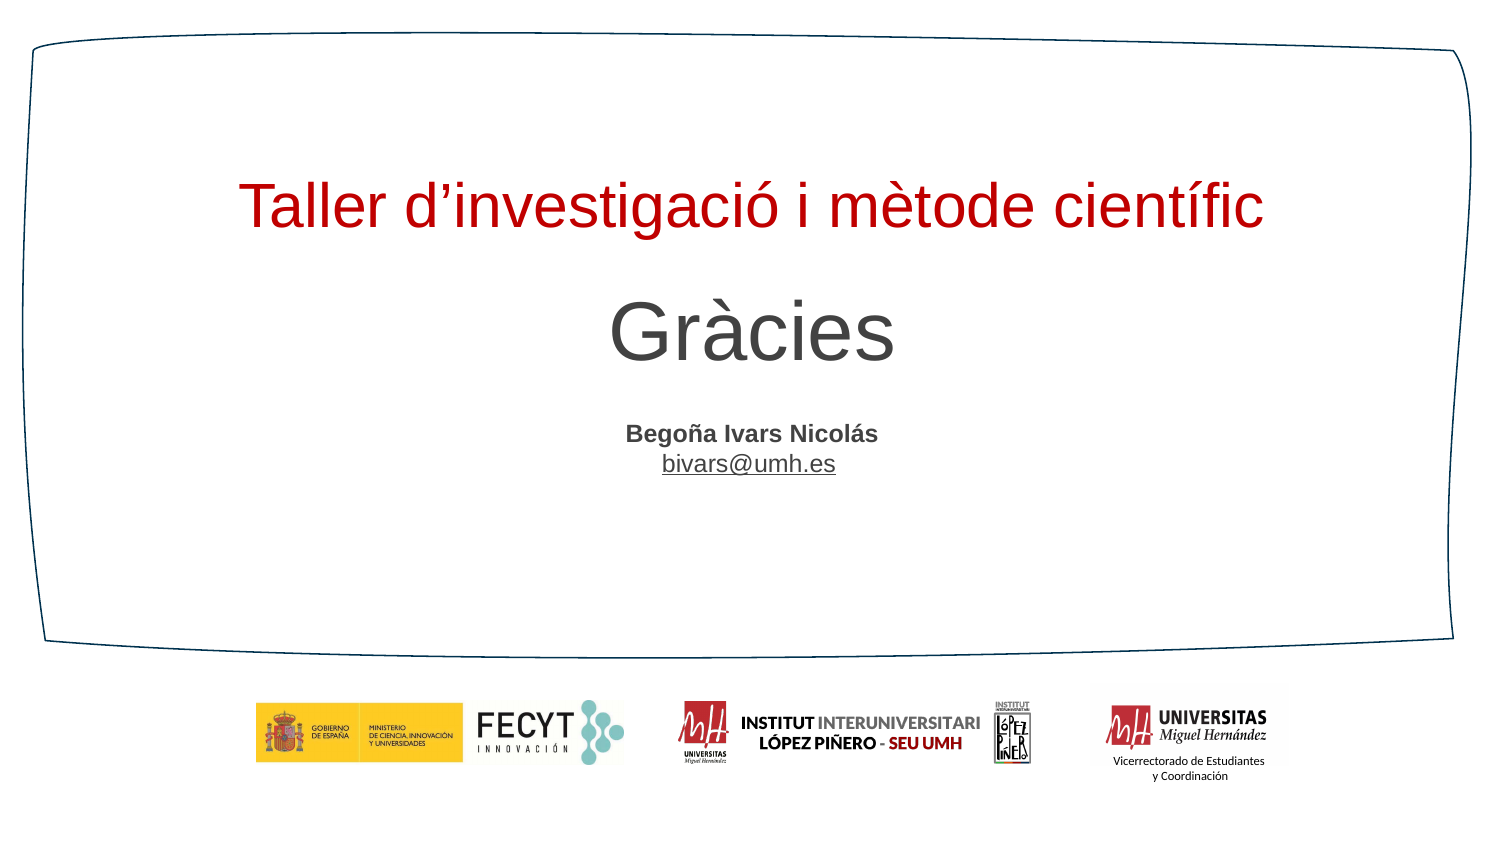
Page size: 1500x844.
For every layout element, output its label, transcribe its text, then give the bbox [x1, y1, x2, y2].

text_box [255, 683, 1296, 782]
text_box Taller d’investigació i mètode científic Gràcies [88, 147, 1417, 395]
text_box Begoña Ivars Nicolás bivars@umh.es [88, 402, 1417, 493]
text_box [22, 32, 1471, 658]
